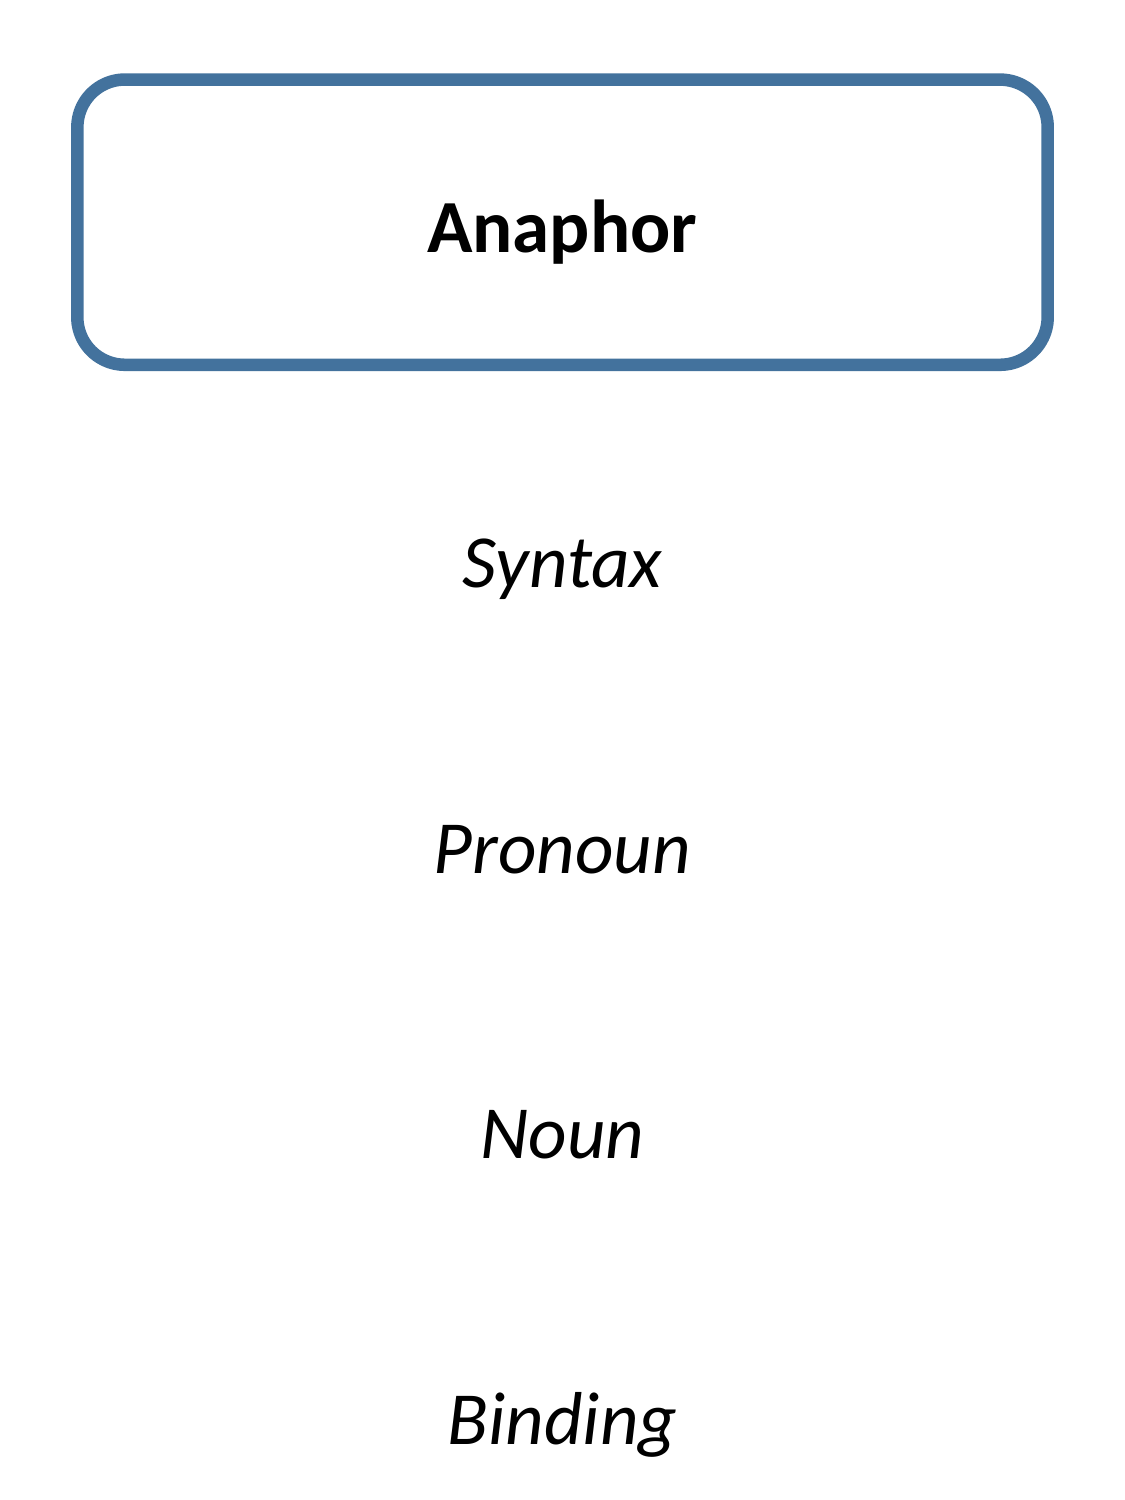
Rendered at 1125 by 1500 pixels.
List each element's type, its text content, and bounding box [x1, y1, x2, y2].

list Syntax Pronoun Noun Binding [77, 399, 1048, 1352]
text_box Anaphor [76, 78, 1049, 366]
